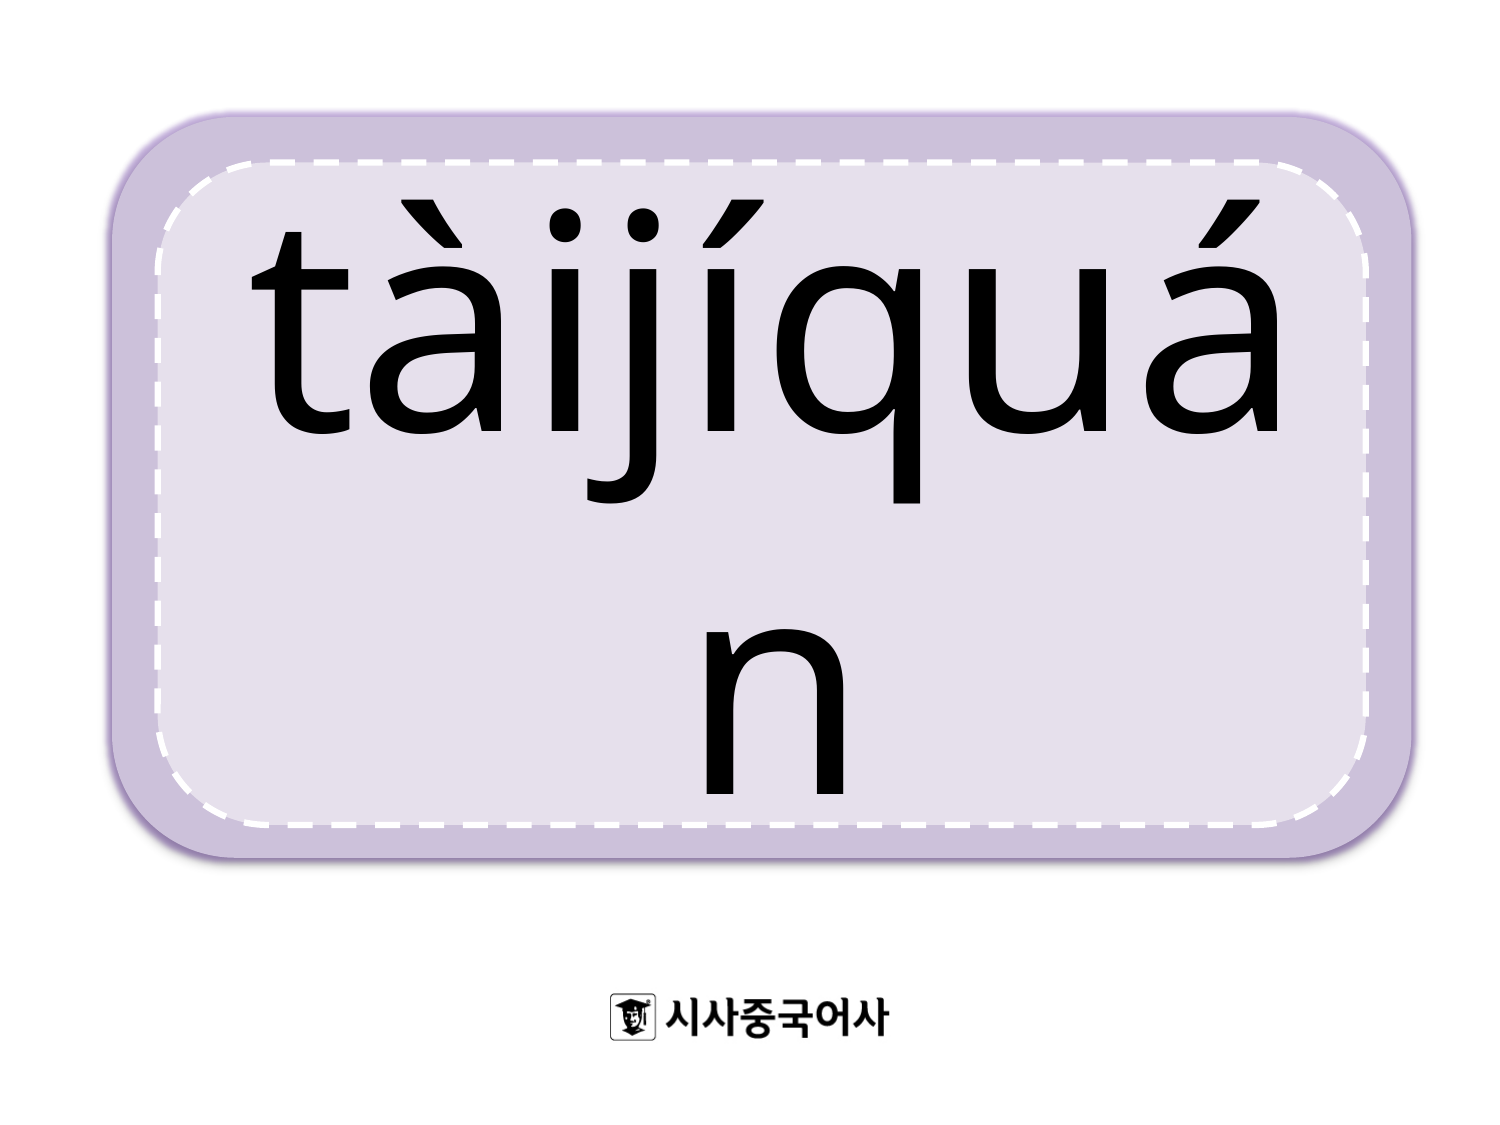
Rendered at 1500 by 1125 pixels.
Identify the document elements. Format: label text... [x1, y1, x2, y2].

text_box tàijíquán [171, 160, 1380, 824]
picture [602, 987, 898, 1047]
